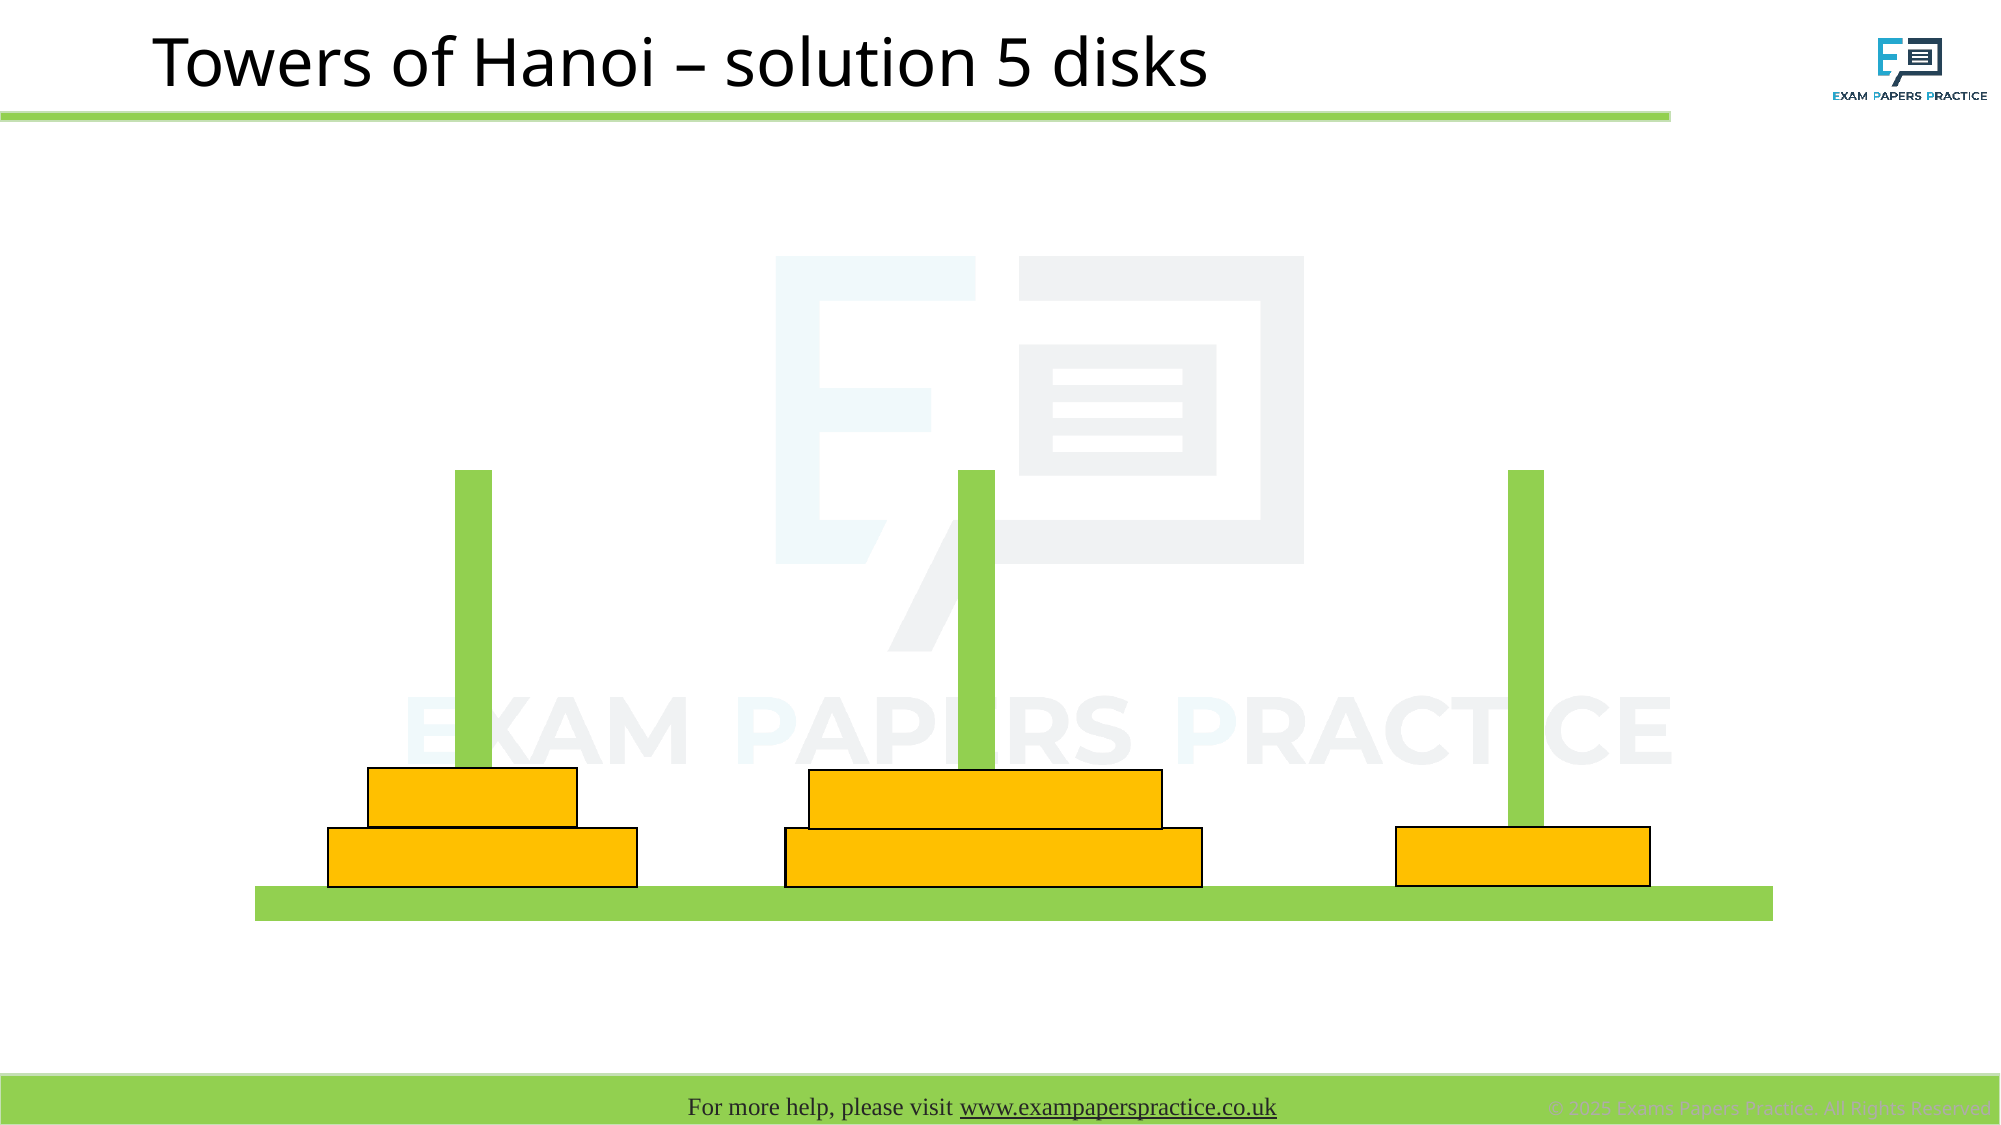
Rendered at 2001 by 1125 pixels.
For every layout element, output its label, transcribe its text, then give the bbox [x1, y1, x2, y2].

title Towers of Hanoi – solution 5 disks [137, 59, 1863, 70]
text_box [367, 767, 578, 828]
text_box [808, 769, 1163, 830]
text_box [1395, 826, 1651, 887]
text_box [455, 470, 492, 767]
text_box [958, 470, 995, 769]
text_box [784, 827, 1203, 888]
text_box [255, 886, 1773, 921]
text_box [1508, 470, 1544, 826]
text_box [327, 827, 638, 888]
